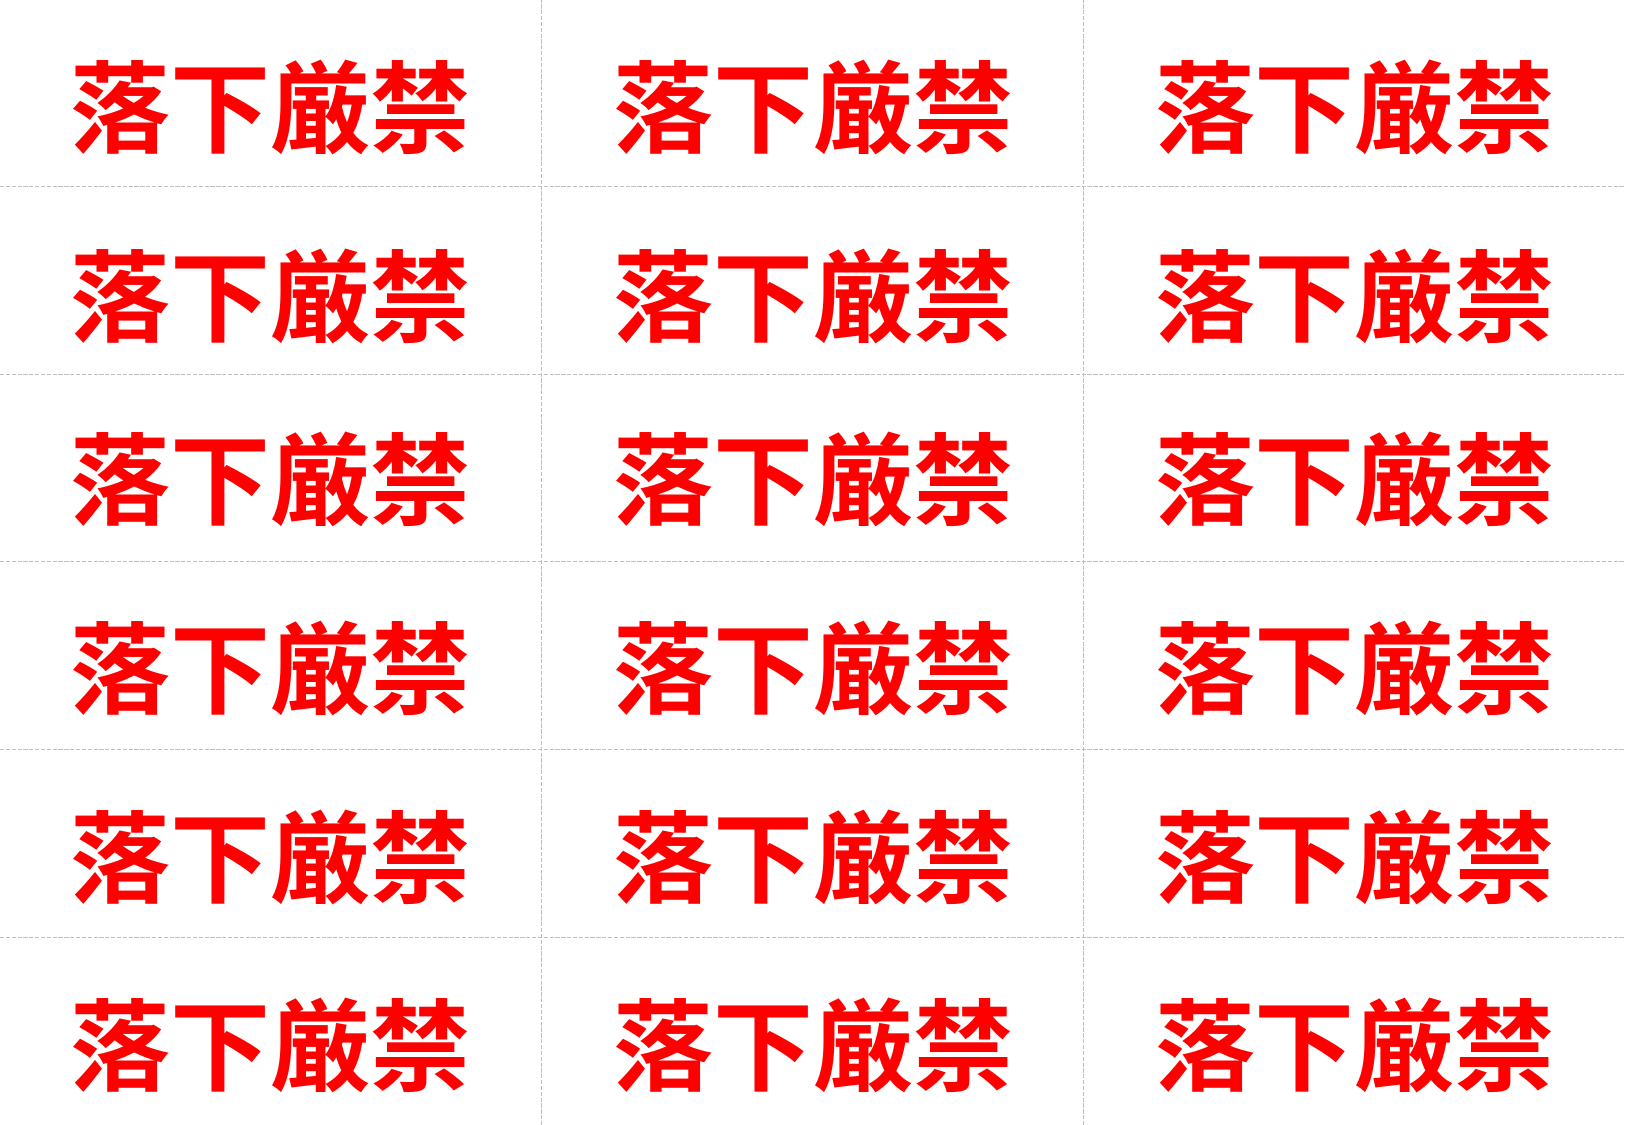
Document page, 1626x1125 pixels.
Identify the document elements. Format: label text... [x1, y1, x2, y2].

text_box 落下厳禁 [1154, 234, 1556, 355]
text_box 落下厳禁 [613, 234, 1014, 355]
text_box 落下厳禁 [613, 417, 1014, 538]
text_box 落下厳禁 [1154, 983, 1556, 1104]
text_box 落下厳禁 [70, 606, 471, 727]
text_box 落下厳禁 [613, 983, 1014, 1104]
text_box 落下厳禁 [1154, 606, 1556, 727]
text_box 落下厳禁 [1154, 45, 1556, 166]
text_box 落下厳禁 [613, 606, 1014, 727]
text_box 落下厳禁 [1154, 417, 1556, 538]
text_box 落下厳禁 [613, 795, 1014, 916]
text_box 落下厳禁 [1154, 795, 1556, 916]
text_box 落下厳禁 [70, 234, 471, 355]
text_box 落下厳禁 [70, 45, 471, 166]
text_box 落下厳禁 [70, 417, 471, 538]
text_box 落下厳禁 [613, 45, 1014, 166]
text_box 落下厳禁 [70, 983, 471, 1104]
text_box 落下厳禁 [70, 795, 471, 916]
